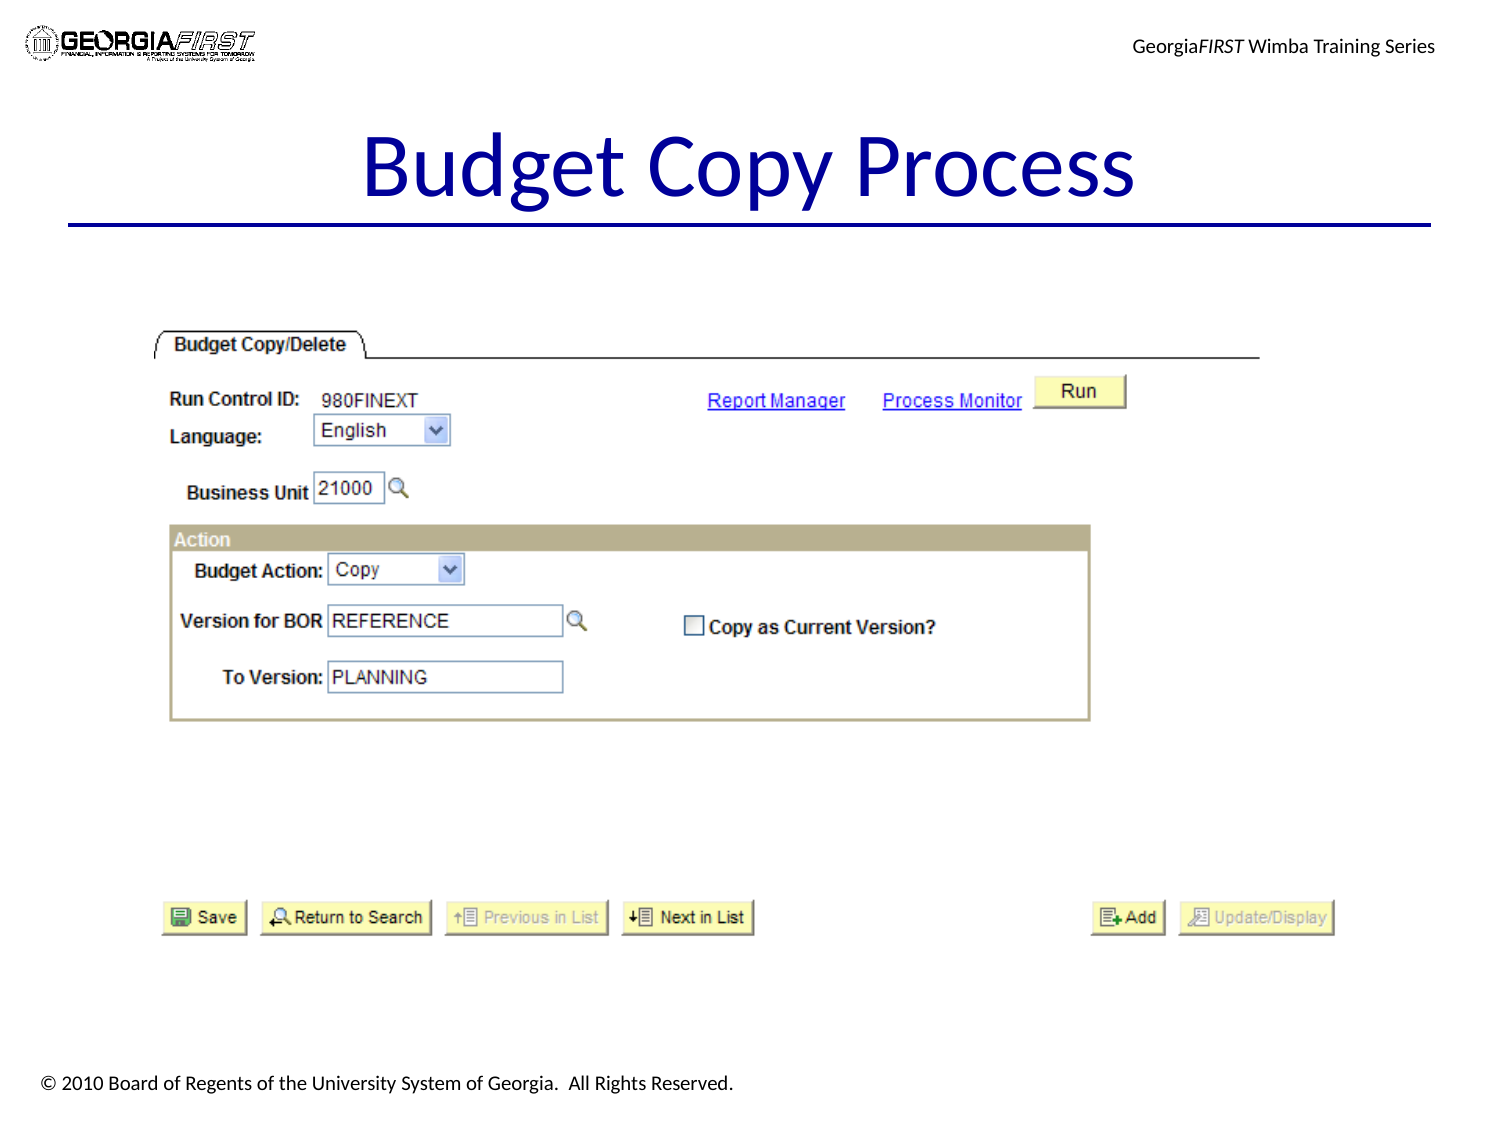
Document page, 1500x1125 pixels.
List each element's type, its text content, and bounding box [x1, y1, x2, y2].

title Budget Copy Process [75, 87, 1425, 233]
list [154, 320, 1346, 948]
picture [24, 24, 255, 63]
